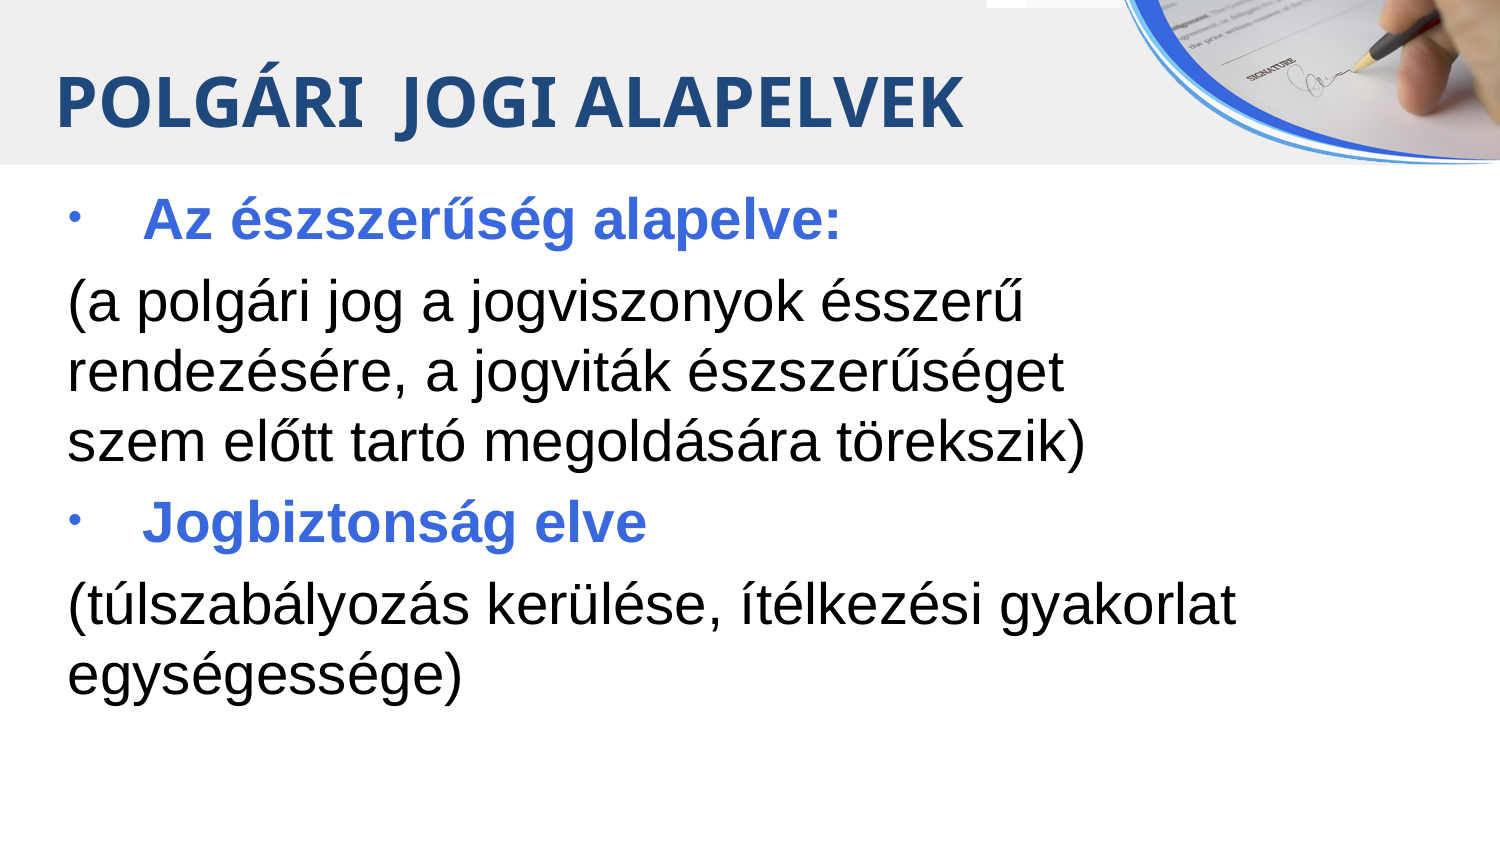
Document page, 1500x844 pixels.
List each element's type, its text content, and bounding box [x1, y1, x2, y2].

picture [0, 0, 1500, 844]
list POLGÁRI JOGI ALAPELVEK [39, 8, 1500, 151]
list Az észszerűség alapelve: (a polgári jog a jogviszonyok ésszerű rendezésére, a jogviták észszerűséget szem előtt tartó megoldására törekszik) Jogbiztonság elve (túlszabályozás kerülése, ítélkezési gyakorlat egységessége) [53, 173, 1353, 741]
